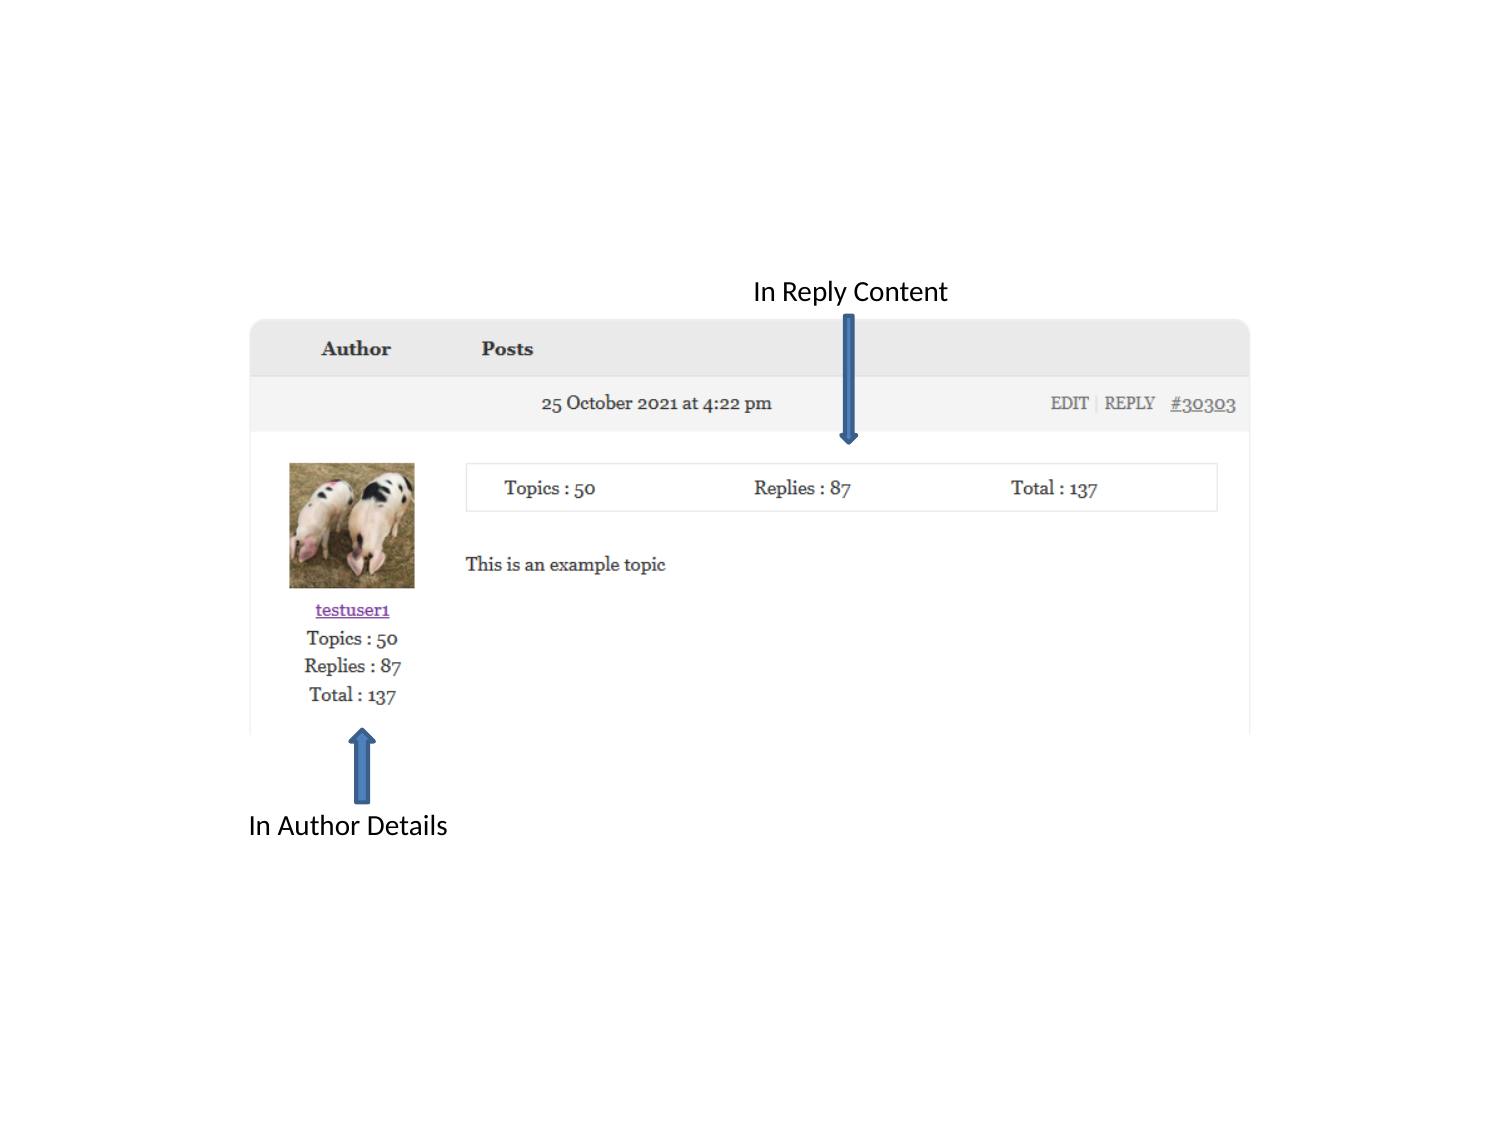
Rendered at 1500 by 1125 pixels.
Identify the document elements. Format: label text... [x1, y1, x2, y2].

text_box In Author Details [233, 798, 463, 849]
text_box [354, 744, 371, 798]
text_box In Reply Content [738, 265, 964, 307]
picture [232, 309, 1268, 735]
